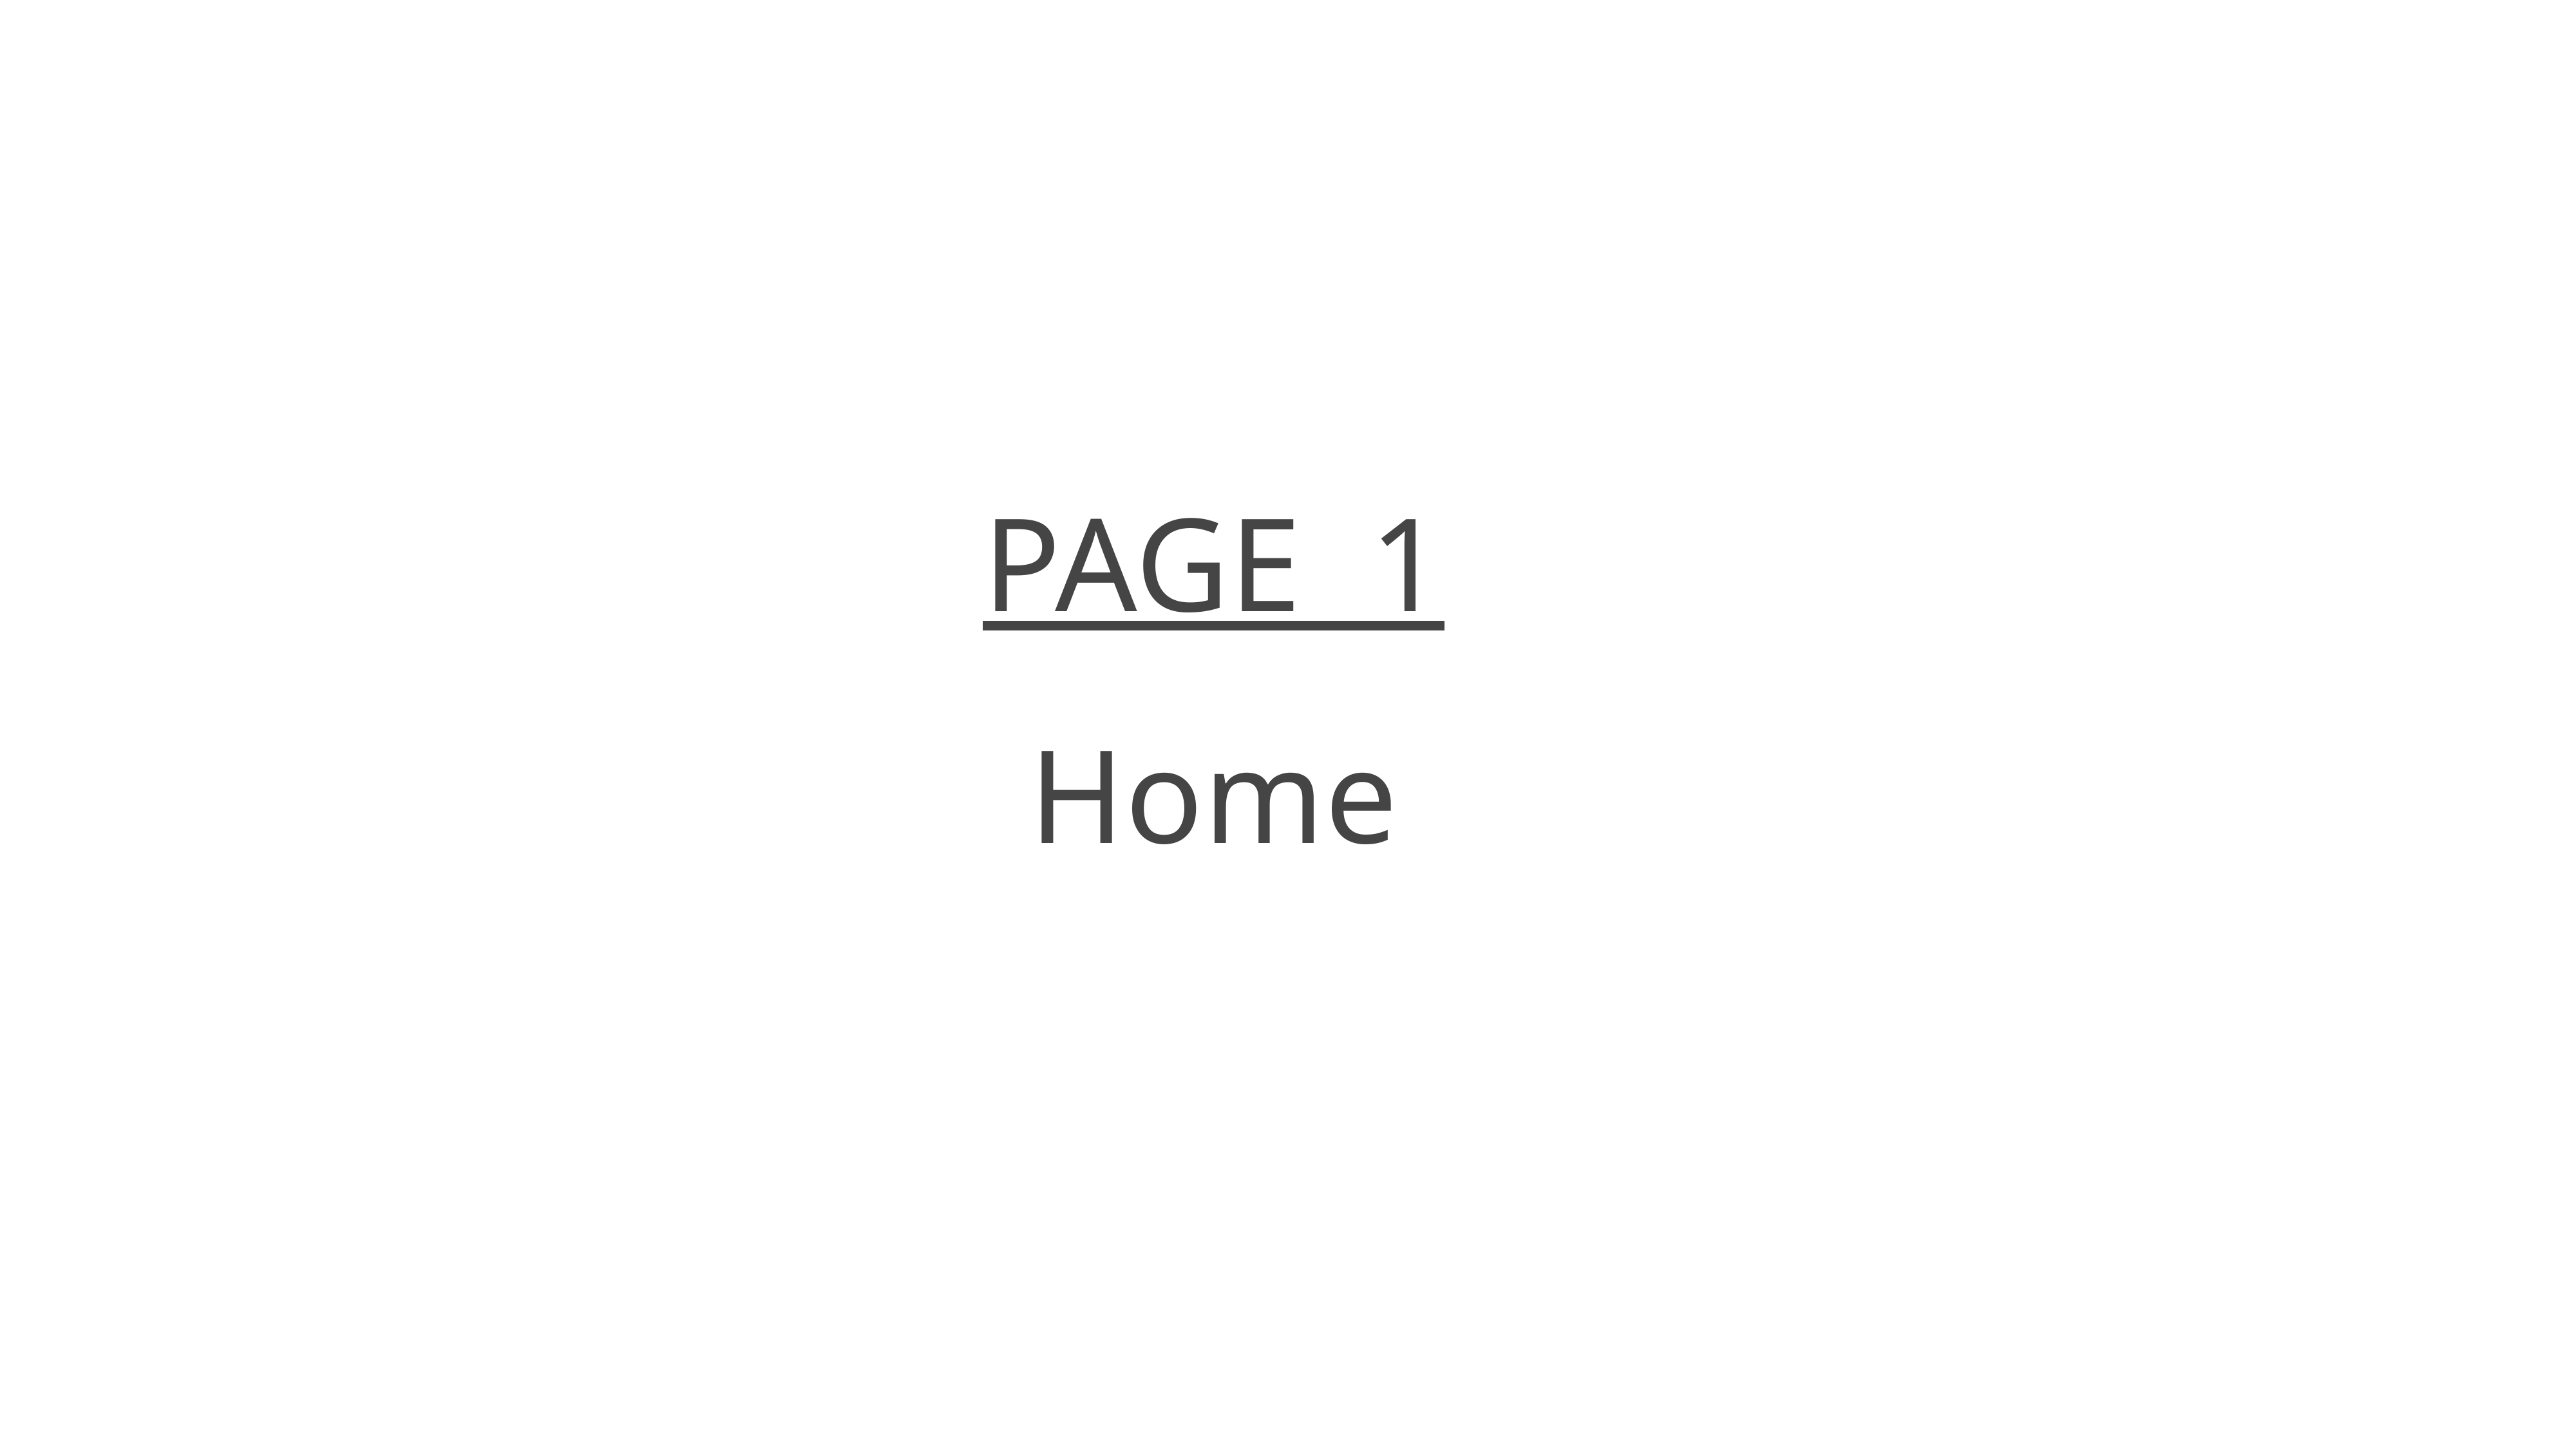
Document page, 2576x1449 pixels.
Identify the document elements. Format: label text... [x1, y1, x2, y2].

text_box PAGE 1 Home [578, 399, 1850, 875]
